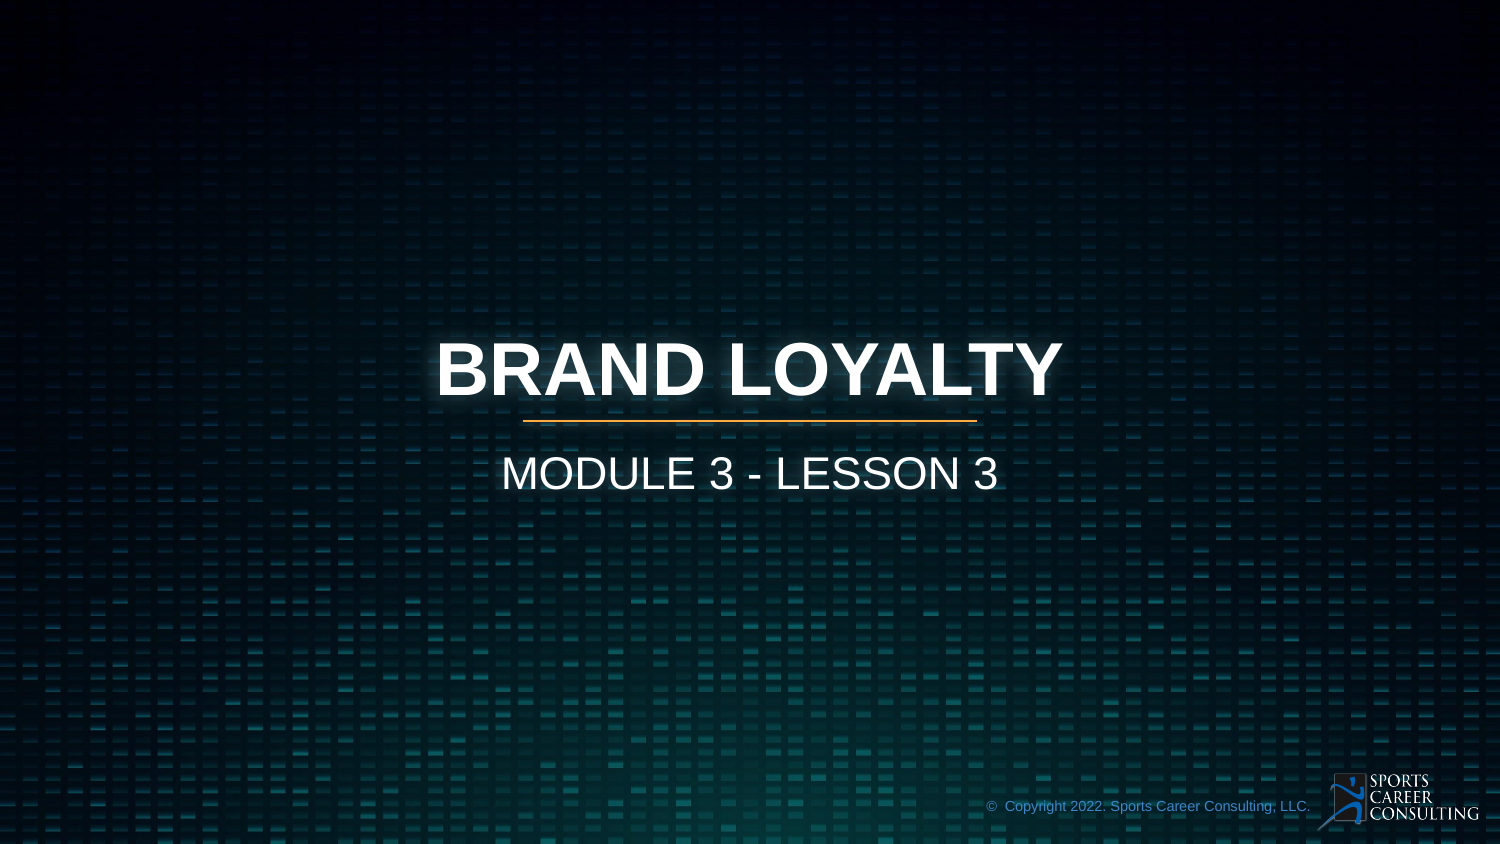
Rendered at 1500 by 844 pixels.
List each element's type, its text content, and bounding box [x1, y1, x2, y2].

title MODULE 3 - LESSON 3 [482, 492, 1018, 569]
picture [0, 0, 1500, 844]
title BRAND LOYALTY [356, 319, 1144, 426]
text_box © Copyright 2022. Sports Career Consulting, LLC. [914, 769, 1326, 832]
